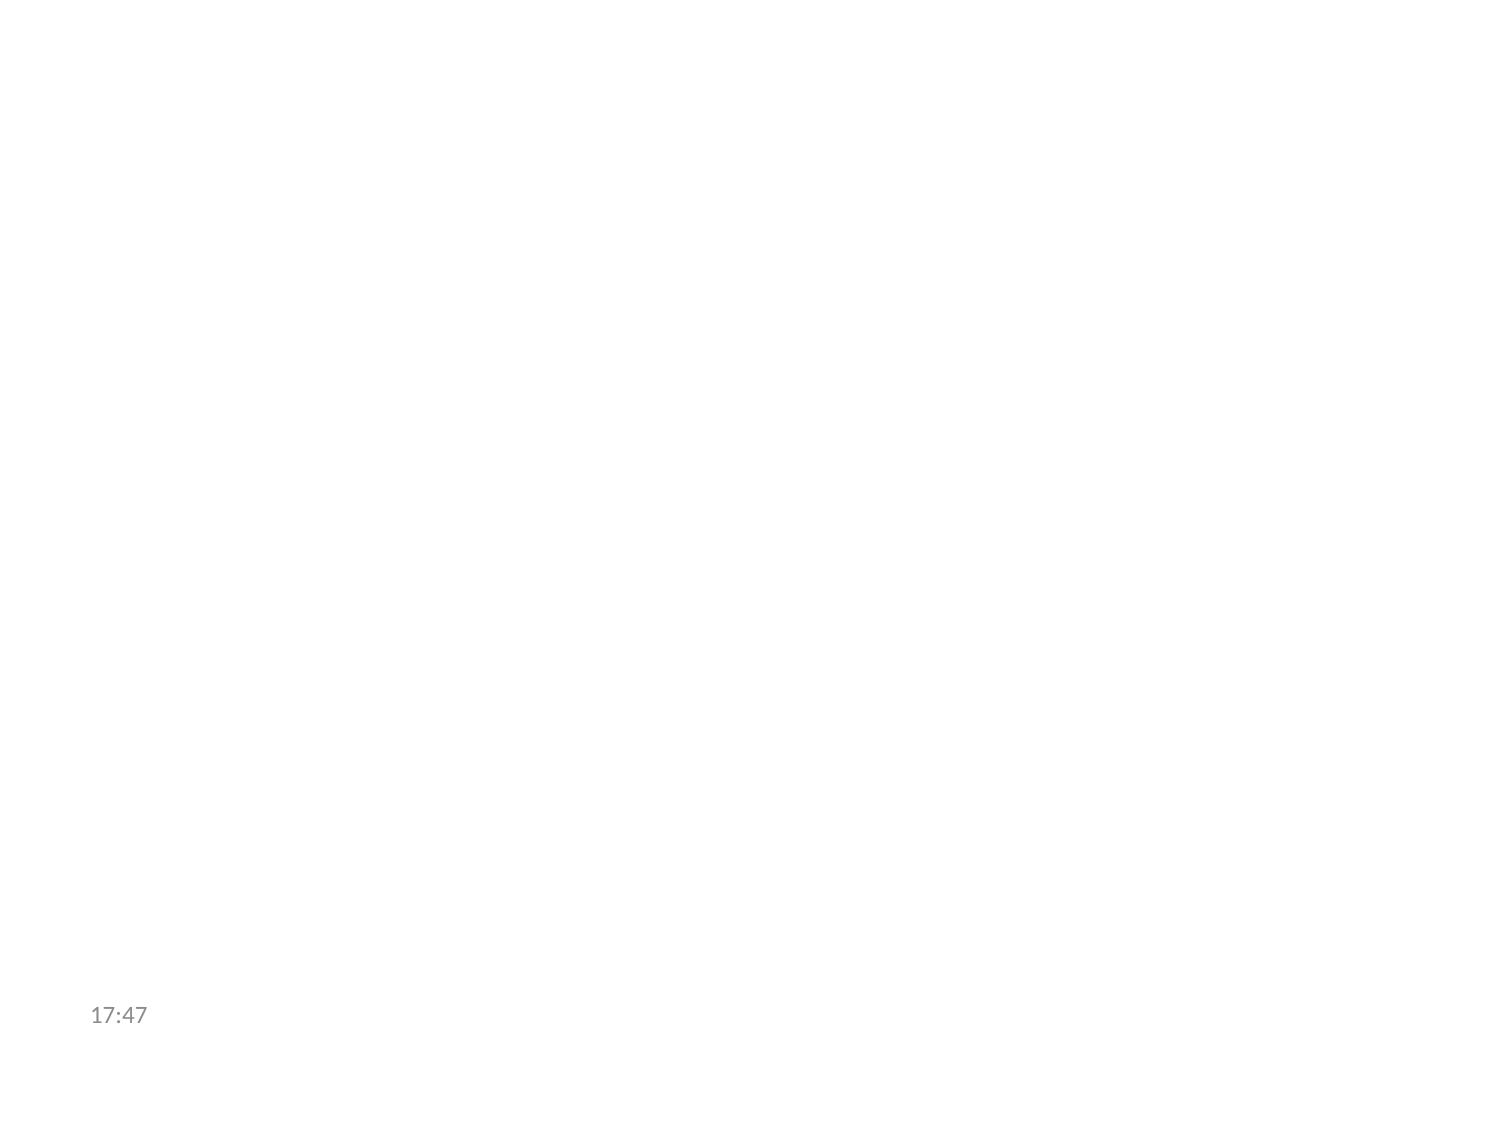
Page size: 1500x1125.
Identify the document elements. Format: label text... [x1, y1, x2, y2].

text_box 15:35 [75, 983, 425, 1044]
